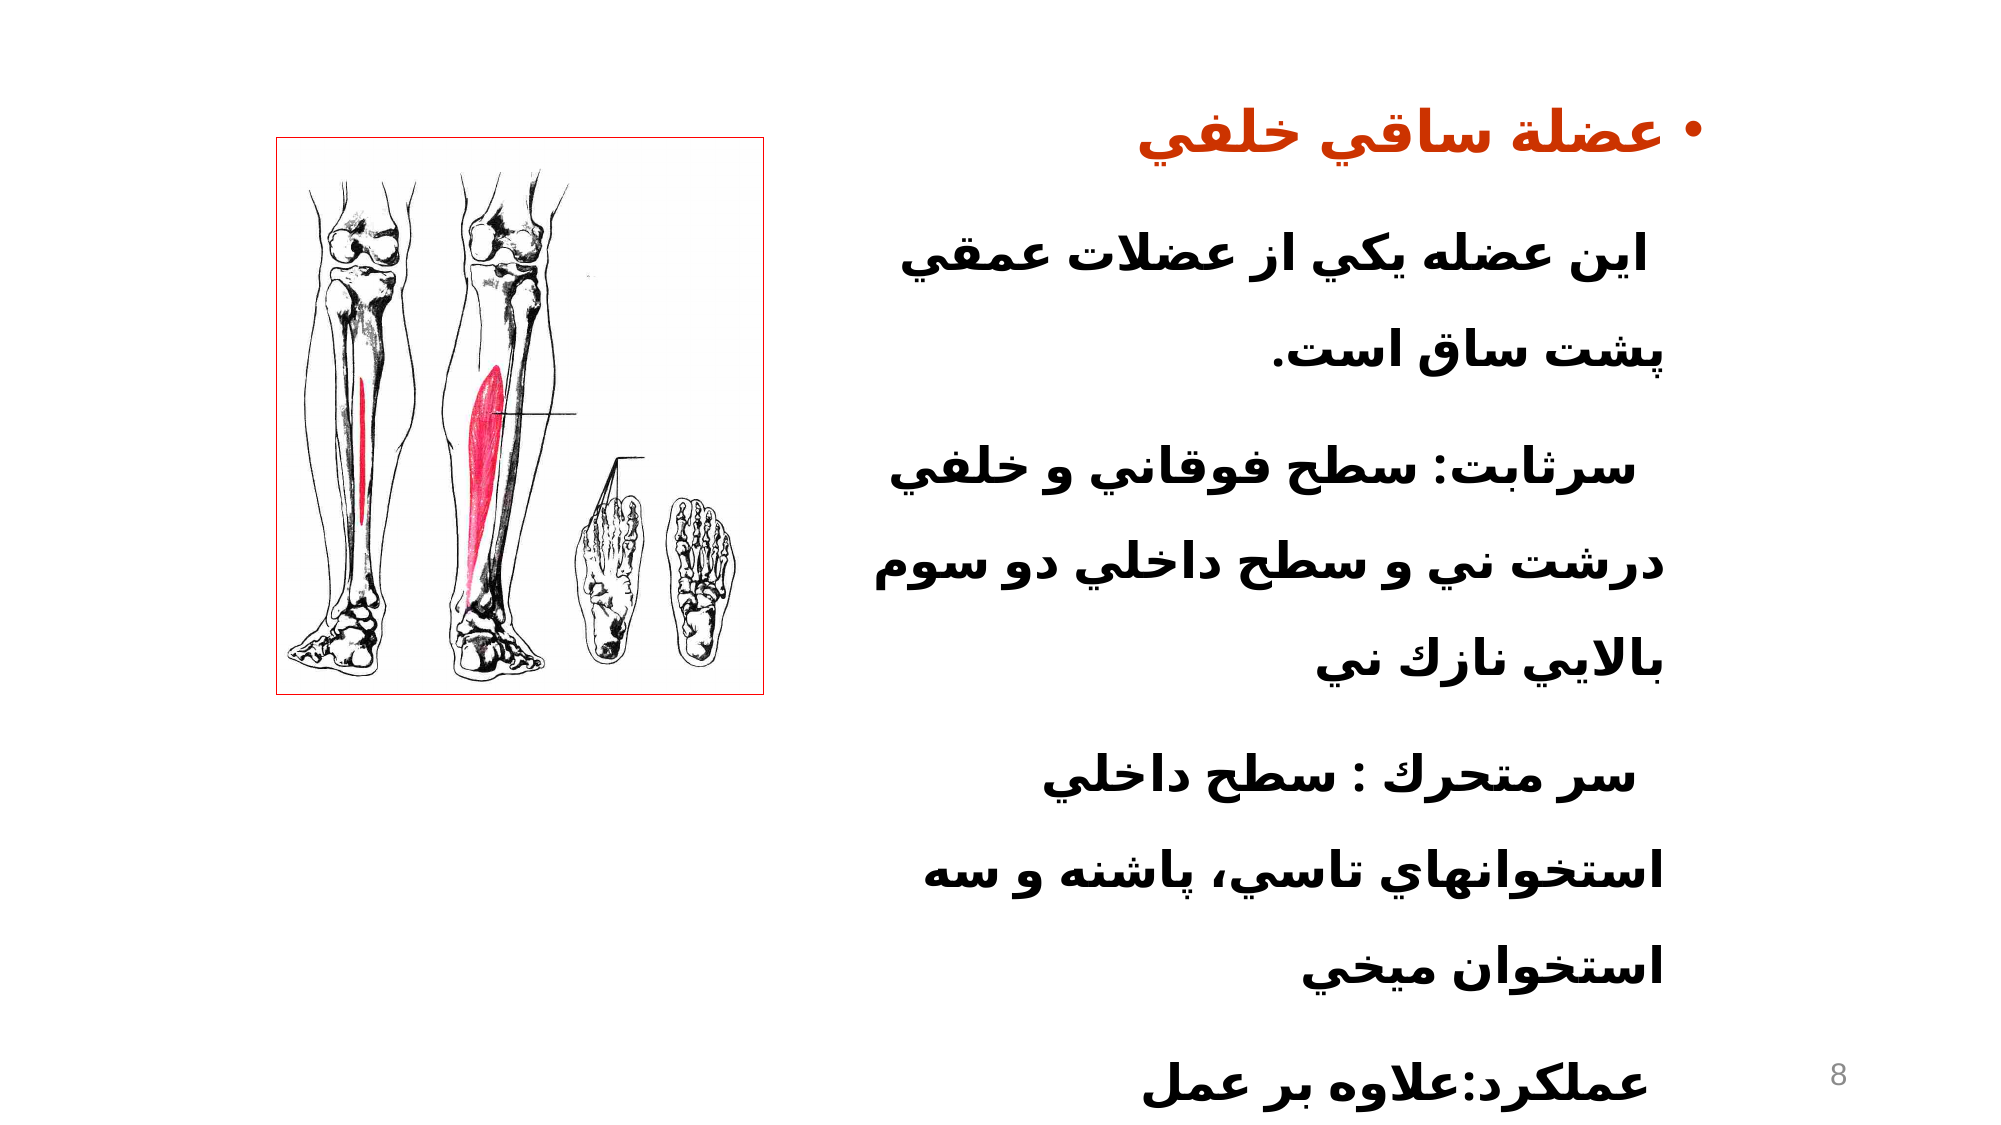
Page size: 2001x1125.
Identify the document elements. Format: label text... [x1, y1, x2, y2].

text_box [276, 137, 764, 695]
slide_number 8 [1412, 1042, 1863, 1103]
list عضلة ساقي خلفي اين عضله يكي از عضلات عمقي پشت ساق است. سرثابت: سطح فوقاني و خلفي درشت ني و سطح داخلي دو سوم بالايي نازك ني سر متحرك : سطح داخلي استخوانهاي تاسي، پاشنه و سه استخوان ميخي عملکرد:علاوه بر عمل پلانتارفلكشن، در درون‎چرخي مچ پا نيز مشاركت دارد. [813, 99, 1719, 1075]
